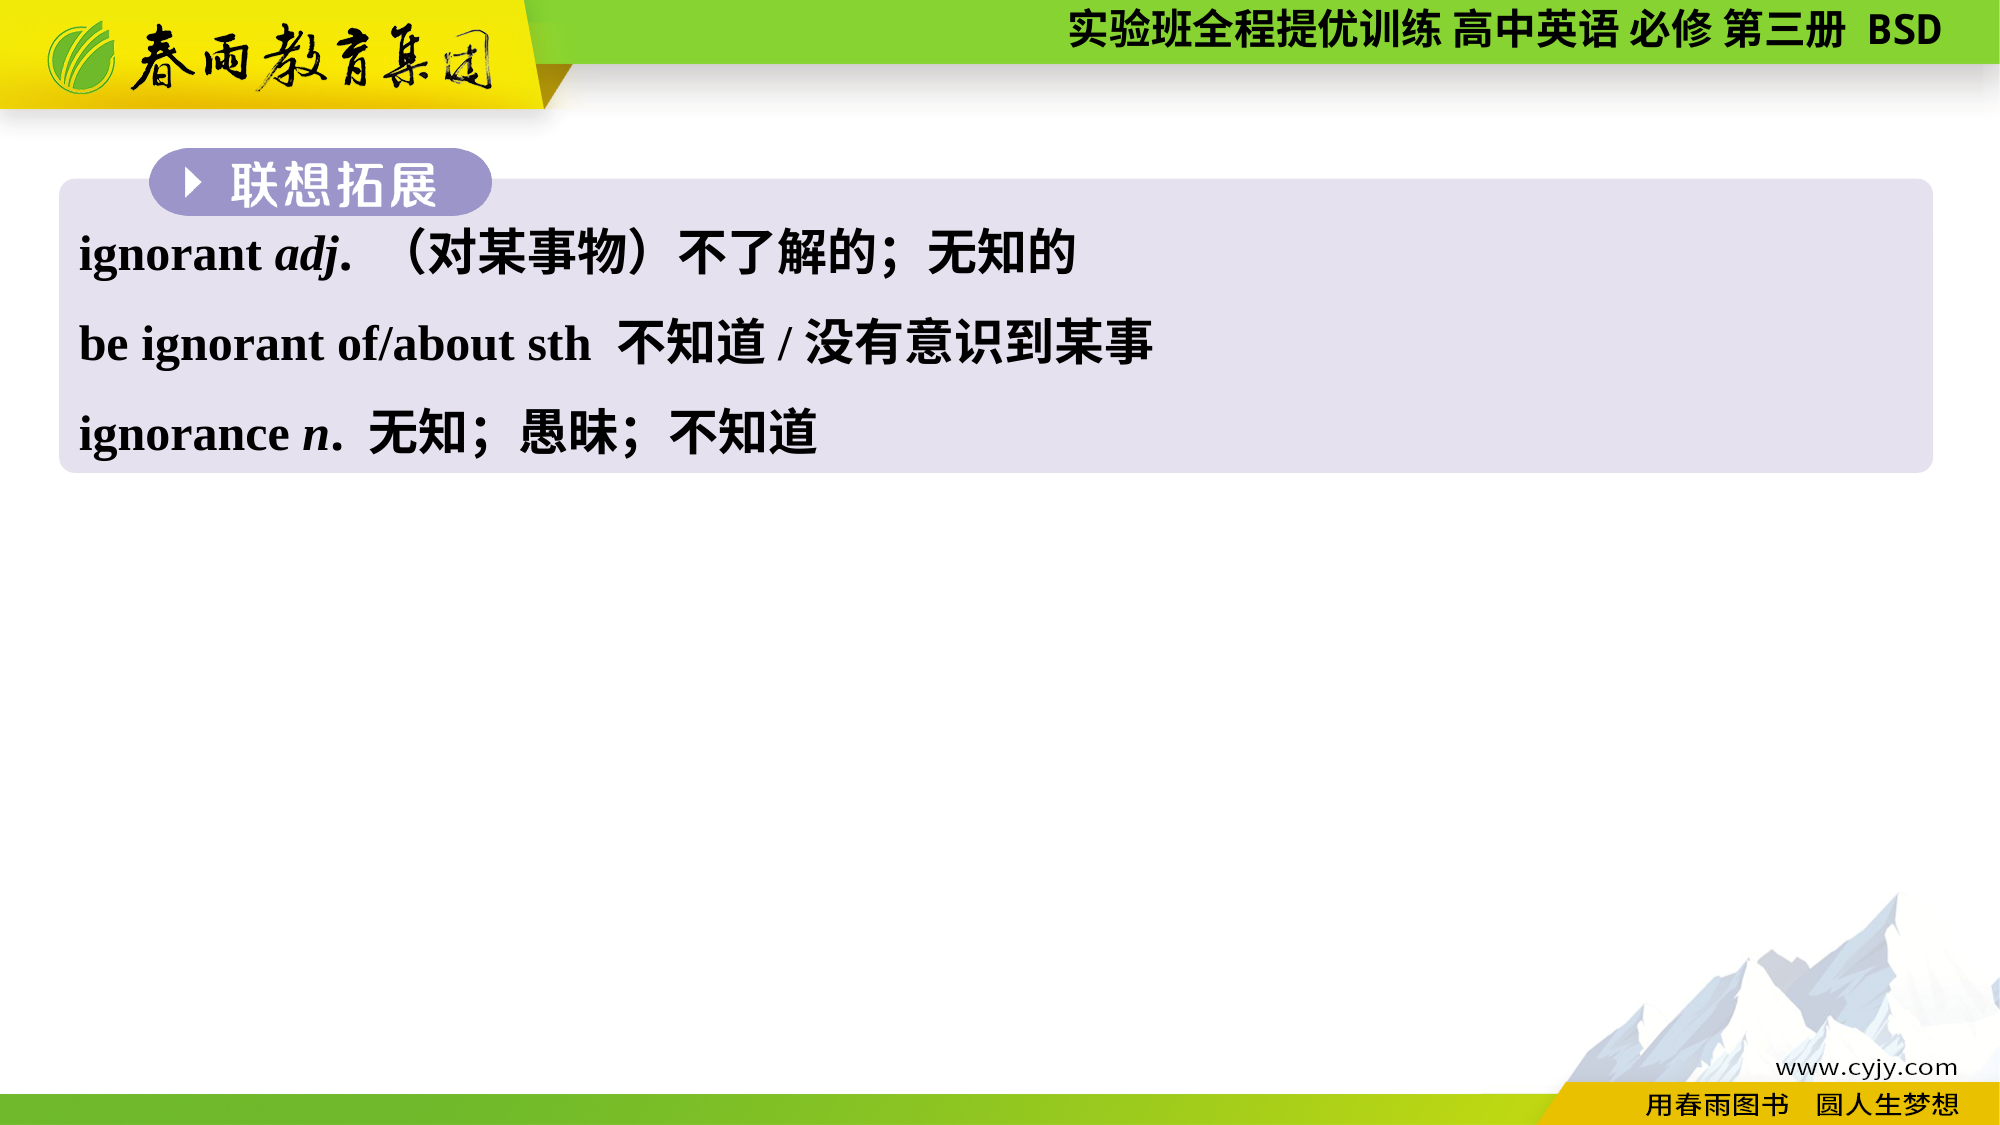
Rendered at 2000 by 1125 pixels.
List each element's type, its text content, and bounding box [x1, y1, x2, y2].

text_box ignorant adj. （对某事物）不了解的；无知的 be ignorant of/about sth 不知道/没有意识到某事 ignorance n. 无知；愚昧；不知道 [59, 178, 1934, 473]
picture [0, 0, 2000, 1125]
